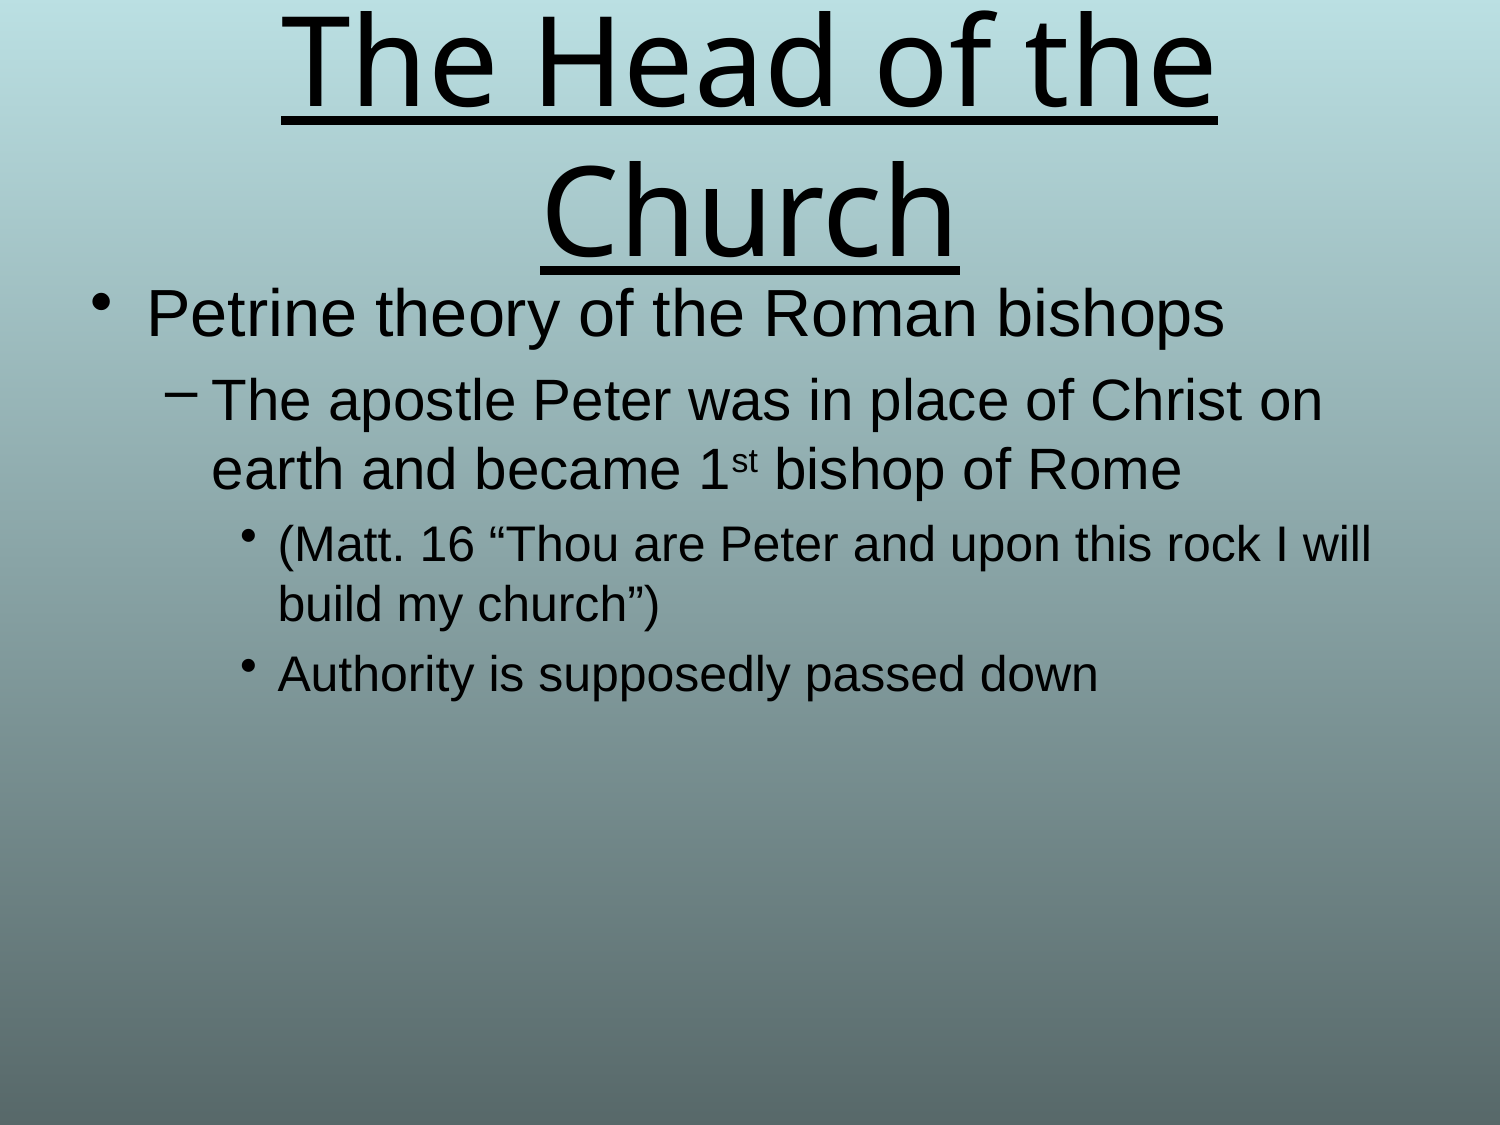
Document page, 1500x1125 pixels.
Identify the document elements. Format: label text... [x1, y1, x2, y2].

list Petrine theory of the Roman bishops The apostle Peter was in place of Christ on earth and became 1st bishop of Rome (Matt. 16 “Thou are Peter and upon this rock I will build my church”) Authority is supposedly passed down [74, 262, 1426, 1056]
title The Head of the Church [74, 37, 1426, 226]
